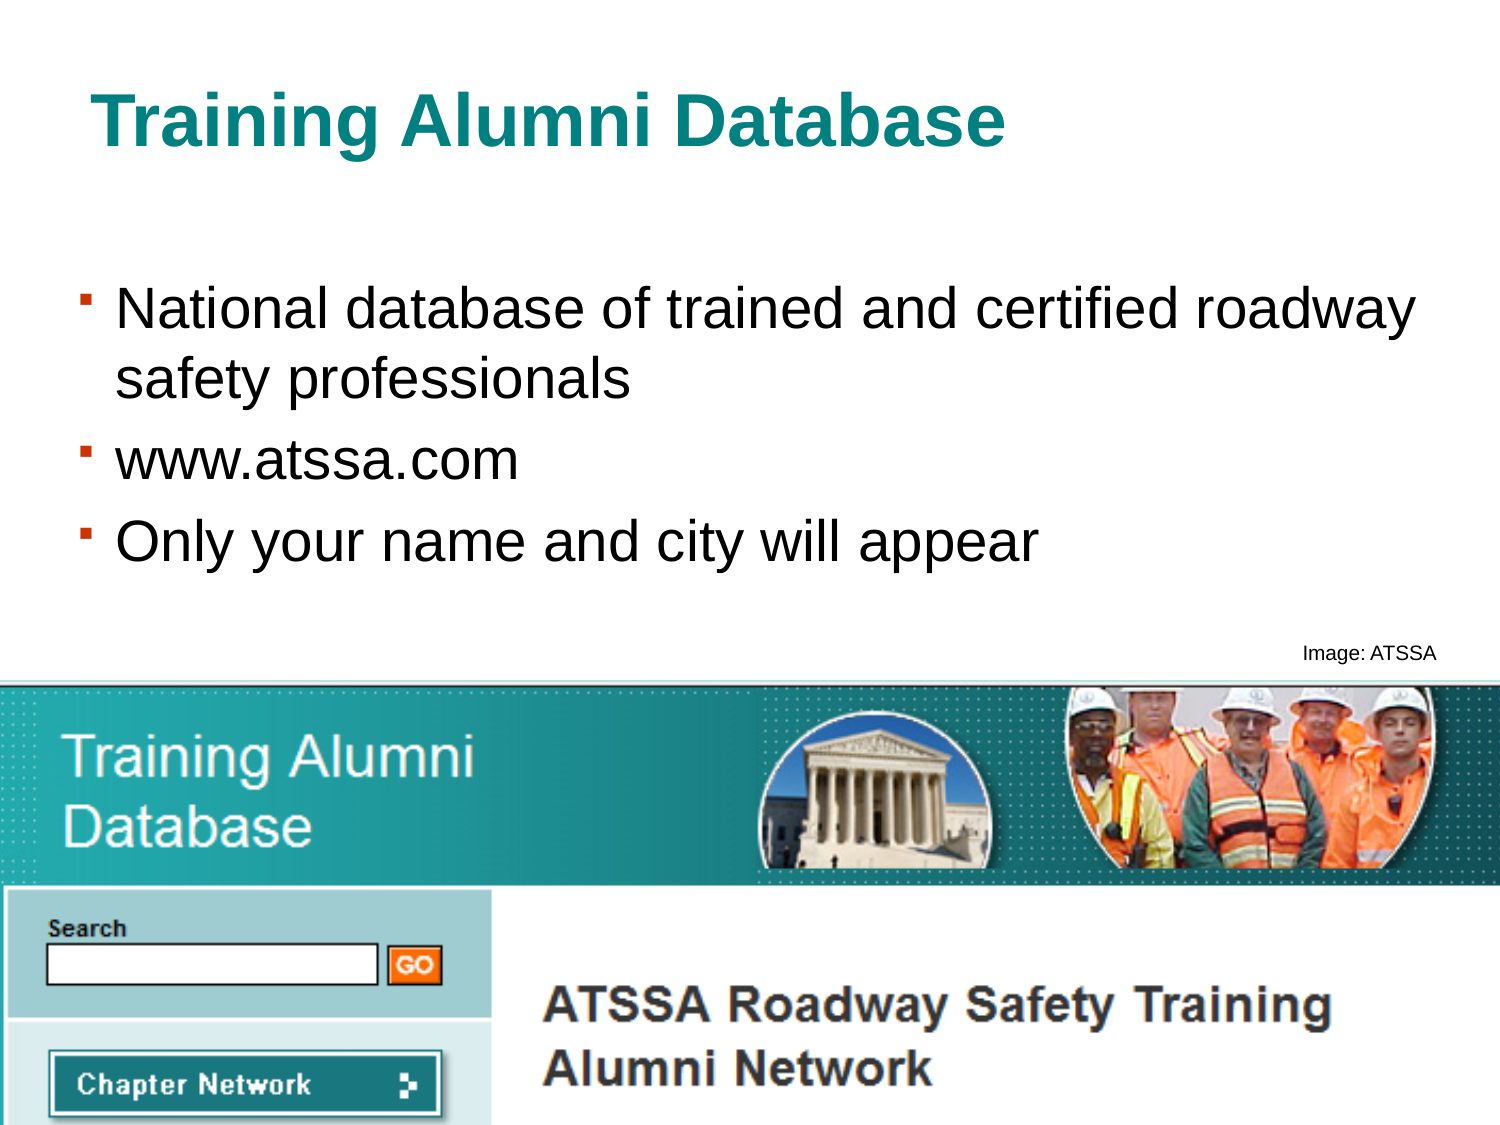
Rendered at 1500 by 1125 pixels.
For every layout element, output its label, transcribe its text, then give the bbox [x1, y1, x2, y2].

title Training Alumni Database [75, 0, 1425, 233]
list National database of trained and certified roadway safety professionals www.atssa.com Only your name and city will appear [62, 262, 1451, 680]
text_box Image: ATSSA [1287, 631, 1500, 672]
picture [0, 681, 1500, 1125]
